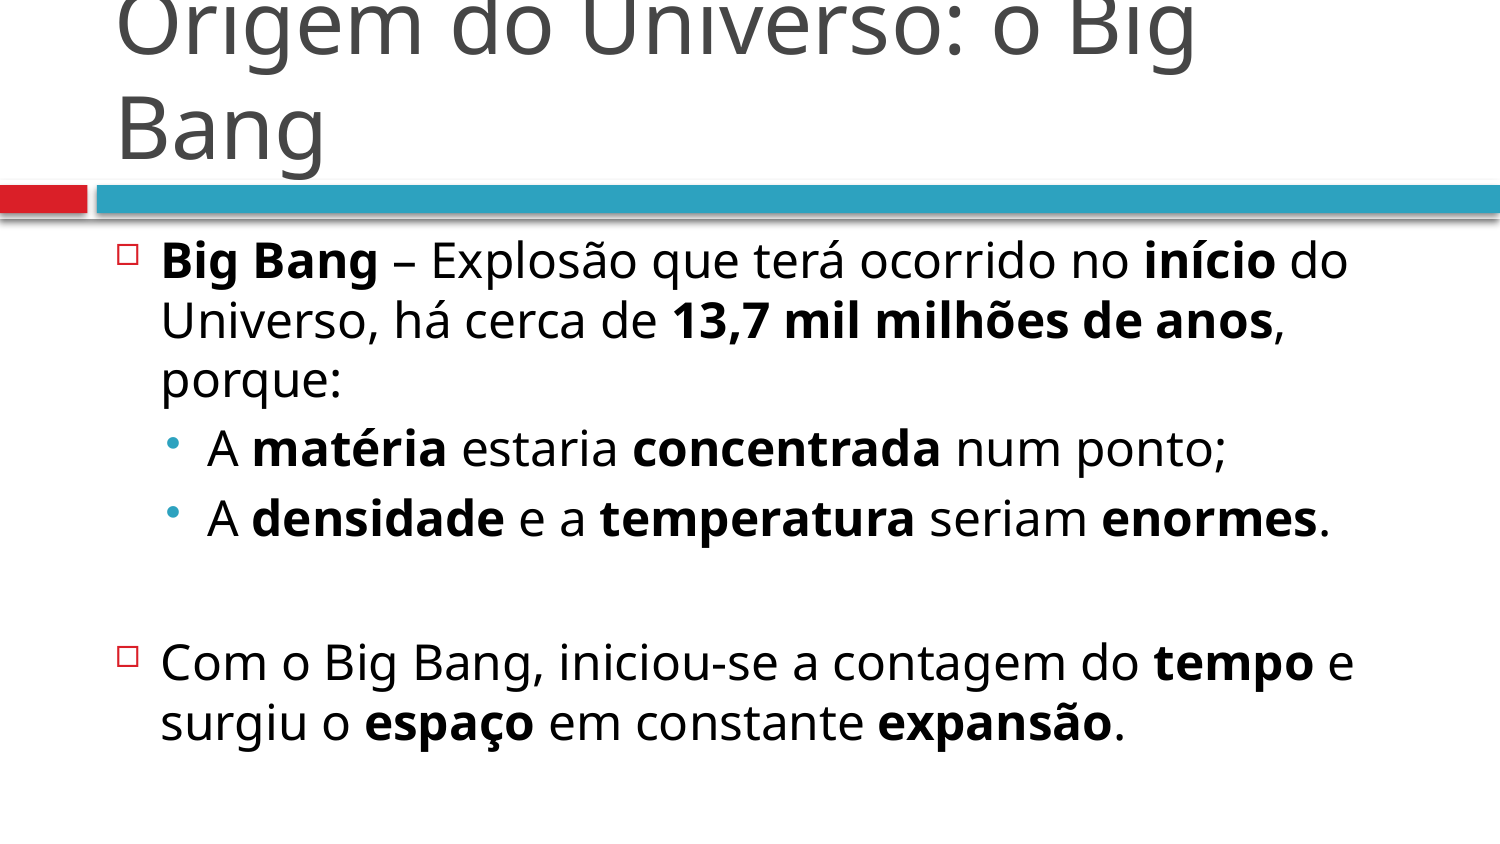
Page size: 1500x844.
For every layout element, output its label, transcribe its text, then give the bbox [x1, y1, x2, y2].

title Origem do Universo: o Big Bang [99, 19, 1438, 185]
list Big Bang – Explosão que terá ocorrido no início do Universo, há cerca de 13,7 mil milhões de anos, porque: A matéria estaria concentrada num ponto; A densidade e a temperatura seriam enormes. Com o Big Bang, iniciou-se a contagem do tempo e surgiu o espaço em constante expansão. [99, 221, 1483, 760]
